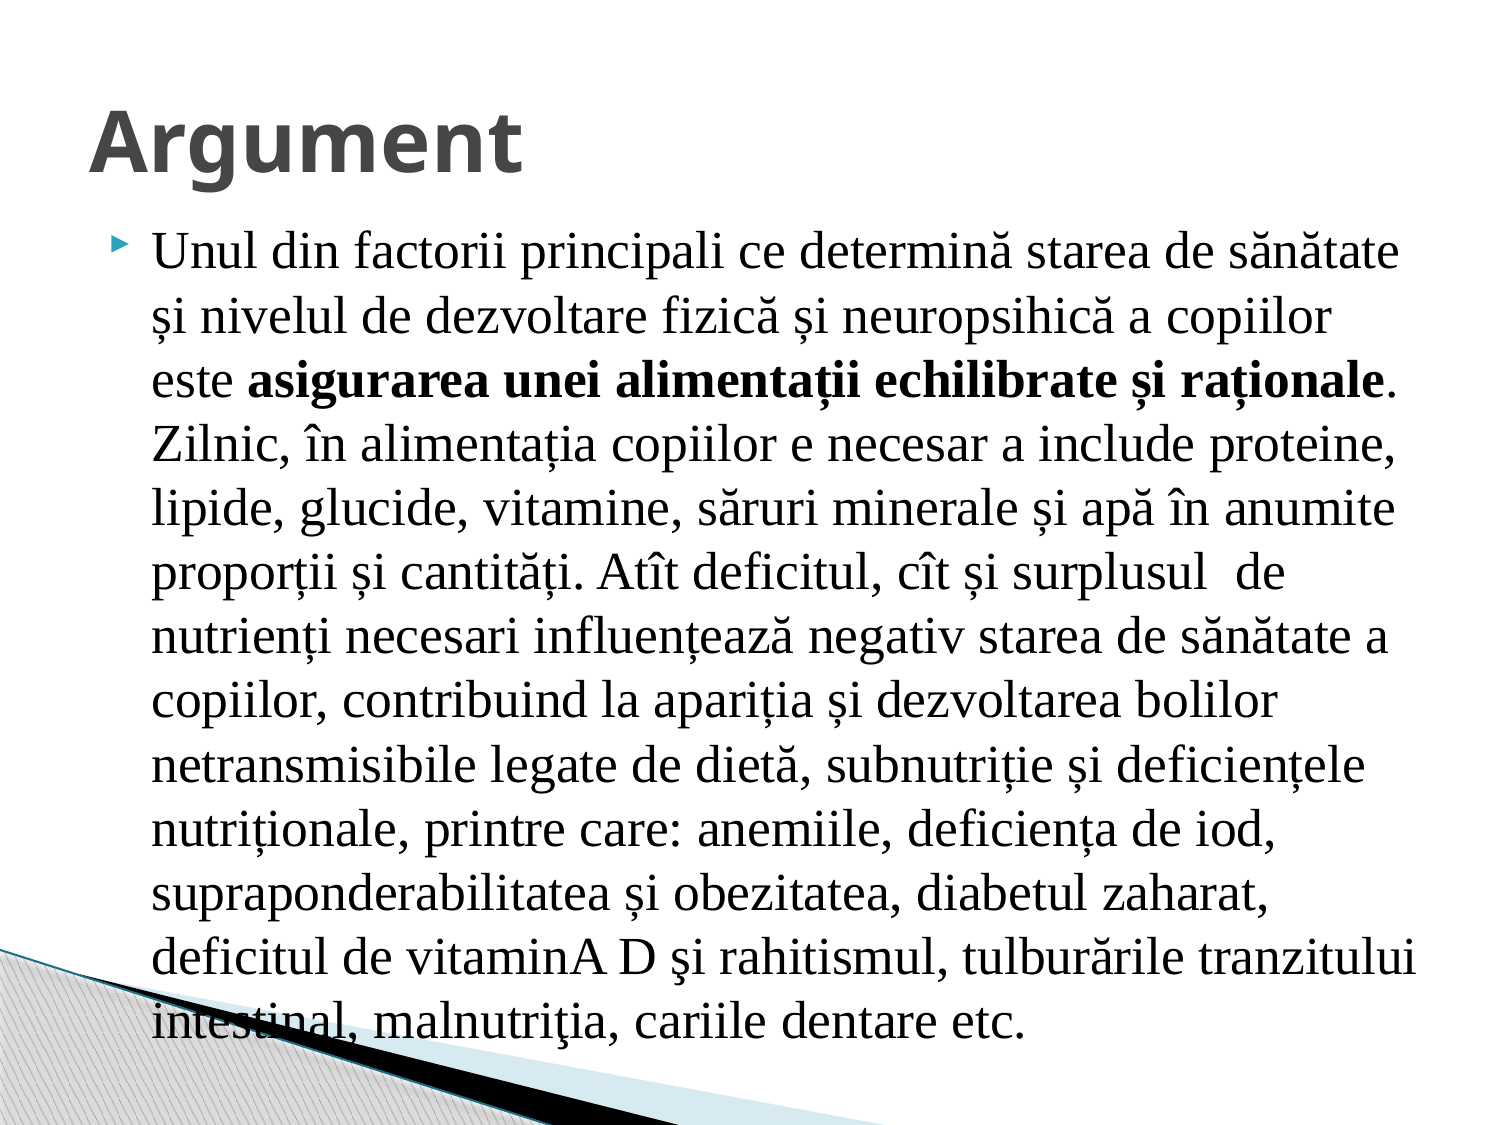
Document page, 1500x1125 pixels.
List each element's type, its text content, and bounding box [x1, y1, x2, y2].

title Argument [75, 45, 1425, 233]
list Unul din factorii principali ce determină starea de sănătate și nivelul de dezvoltare fizică și neuropsihică a copiilor este asigurarea unei alimentații echilibrate și raționale. Zilnic, în alimentația copiilor e necesar a include proteine, lipide, glucide, vitamine, săruri minerale și apă în anumite proporții și cantități. Atît deficitul, cît și surplusul de nutrienți necesari influențează negativ starea de sănătate a copiilor, contribuind la apariția și dezvoltarea bolilor netransmisibile legate de dietă, subnutriție și deficiențele nutriționale, printre care: anemiile, deficiența de iod, supraponderabilitatea și obezitatea, diabetul zaharat, deficitul de vitaminA D şi rahitismul, tulburările tranzitului intestinal, malnutriţia, cariile dentare etc. [75, 208, 1436, 1071]
